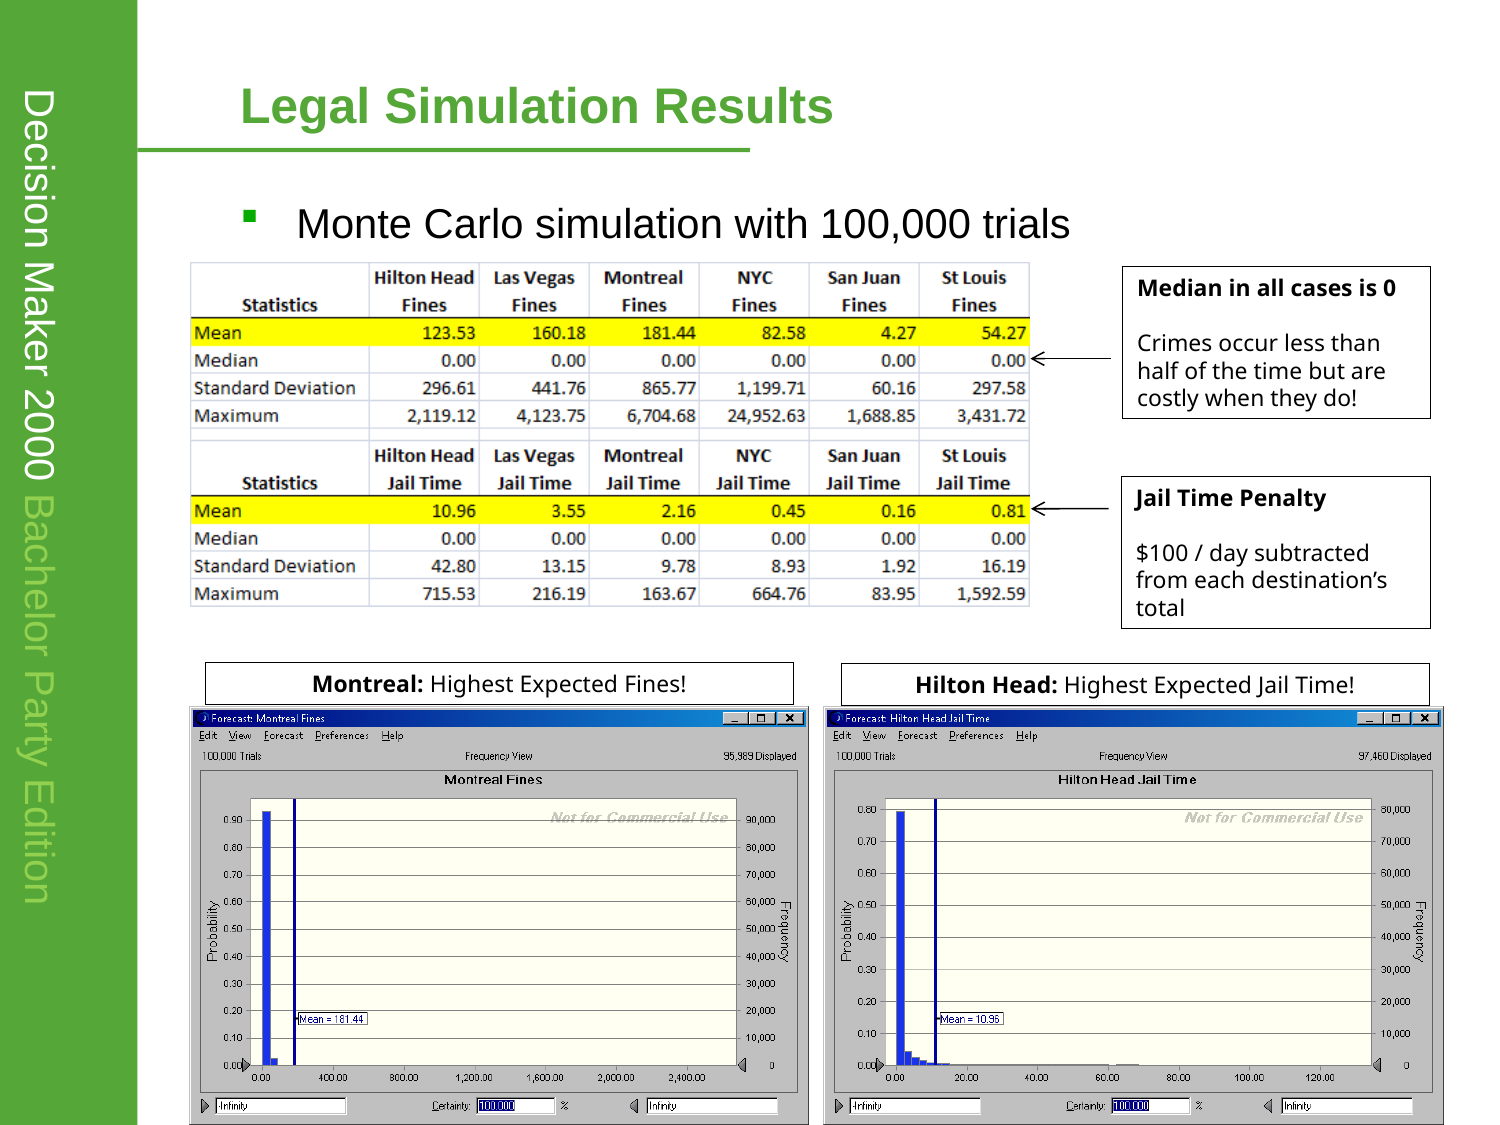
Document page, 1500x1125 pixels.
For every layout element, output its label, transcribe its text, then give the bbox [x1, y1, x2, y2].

picture [189, 262, 1031, 607]
text_box Hilton Head: Highest Expected Jail Time! [841, 663, 1430, 704]
list Monte Carlo simulation with 100,000 trials [224, 188, 1413, 1071]
text_box Montreal: Highest Expected Fines! [205, 662, 794, 705]
title Legal Simulation Results [224, 38, 1392, 169]
text_box Jail Time Penalty $100 / day subtracted from each destination’s total [1121, 476, 1431, 629]
picture [189, 706, 809, 1125]
text_box Median in all cases is 0 Crimes occur less than half of the time but are costly when they do! [1122, 266, 1431, 419]
picture [823, 706, 1444, 1125]
